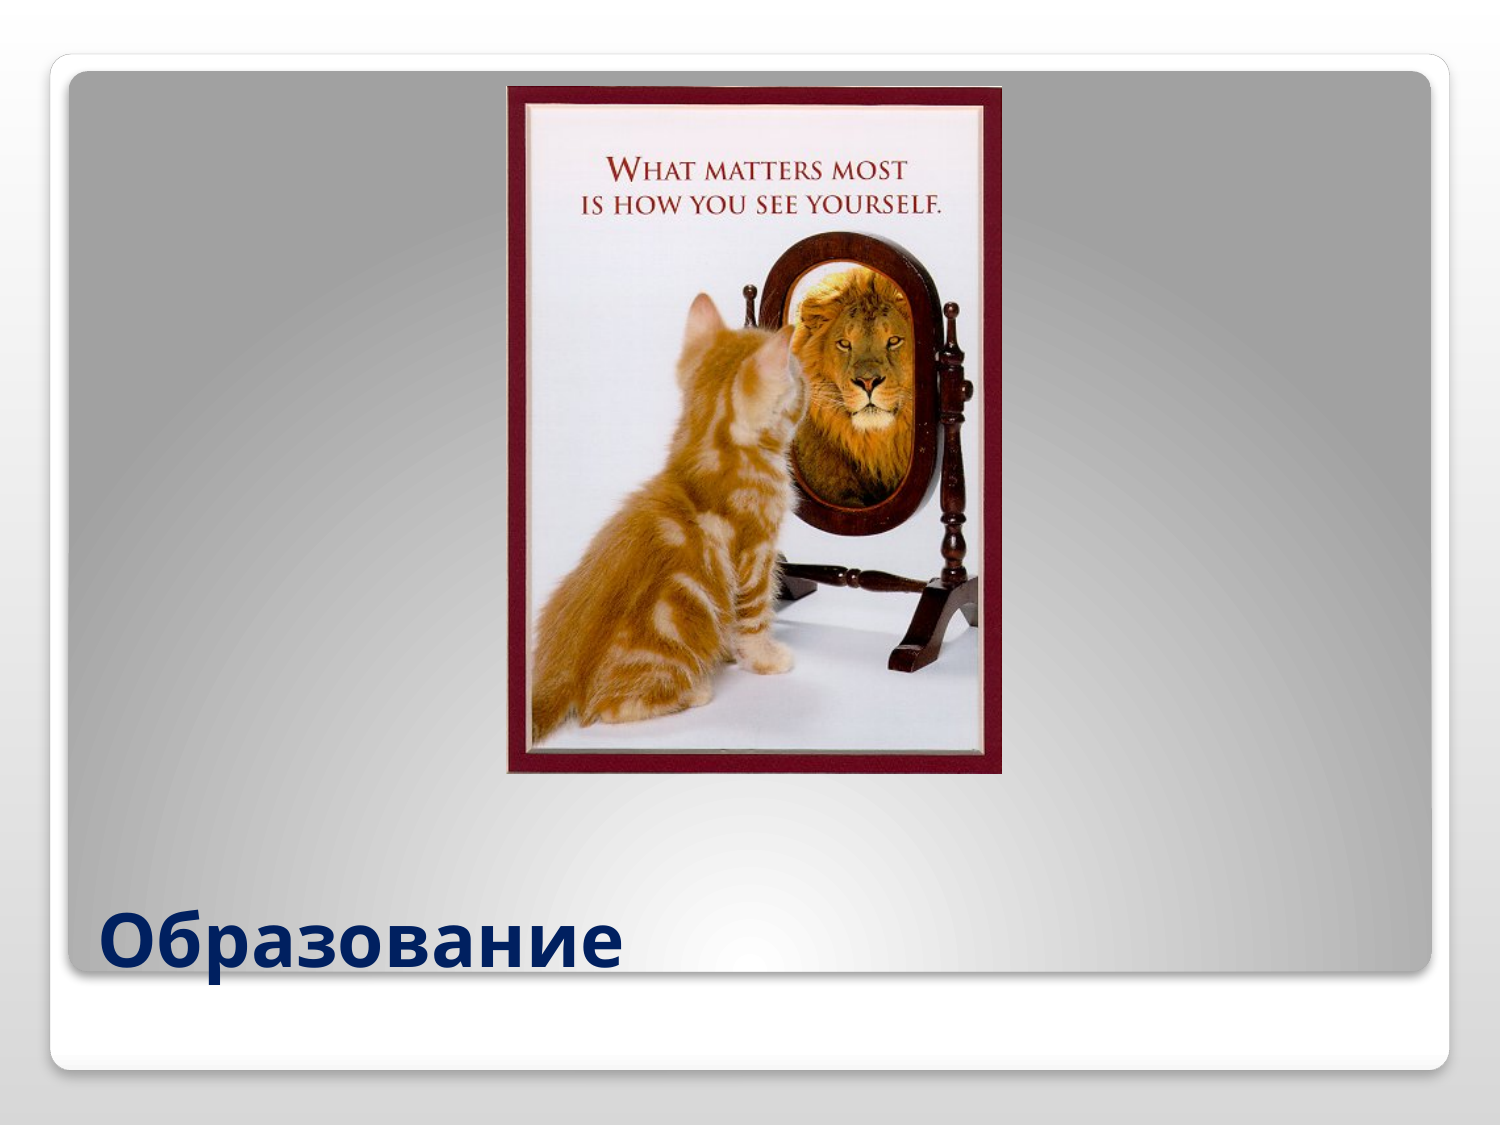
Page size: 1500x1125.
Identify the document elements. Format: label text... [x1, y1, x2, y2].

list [505, 86, 1002, 775]
title Образование [82, 817, 1425, 990]
